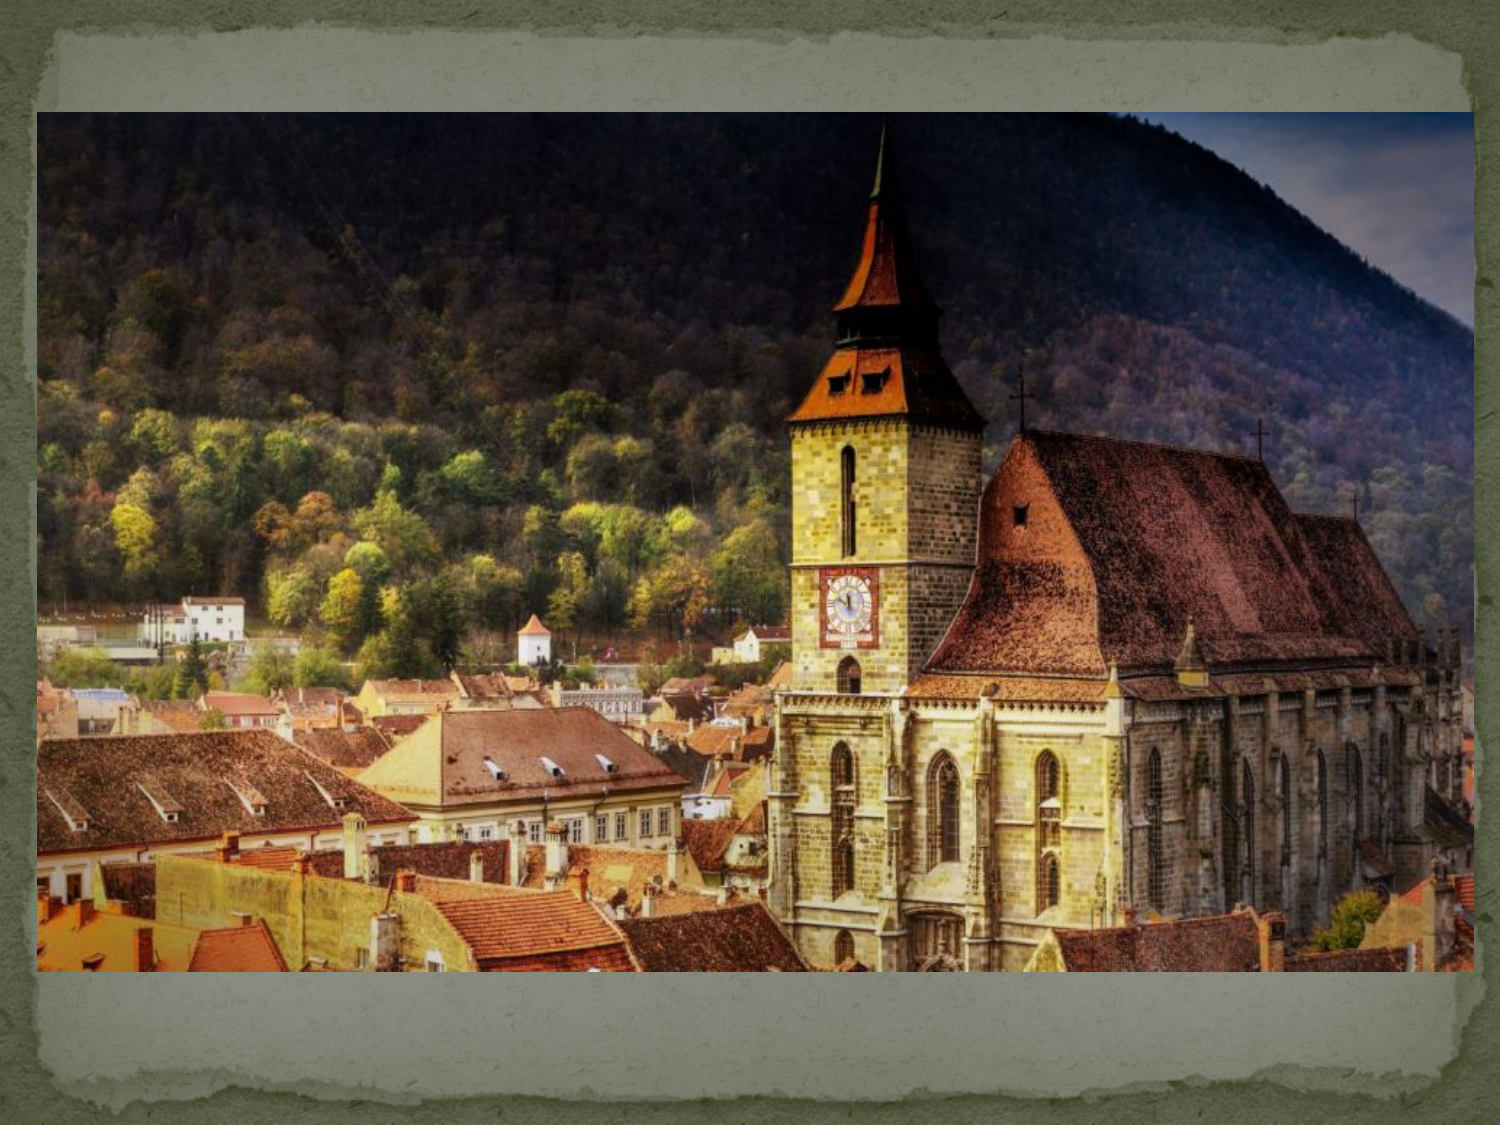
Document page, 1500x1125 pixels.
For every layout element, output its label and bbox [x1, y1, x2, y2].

picture [37, 112, 1474, 972]
